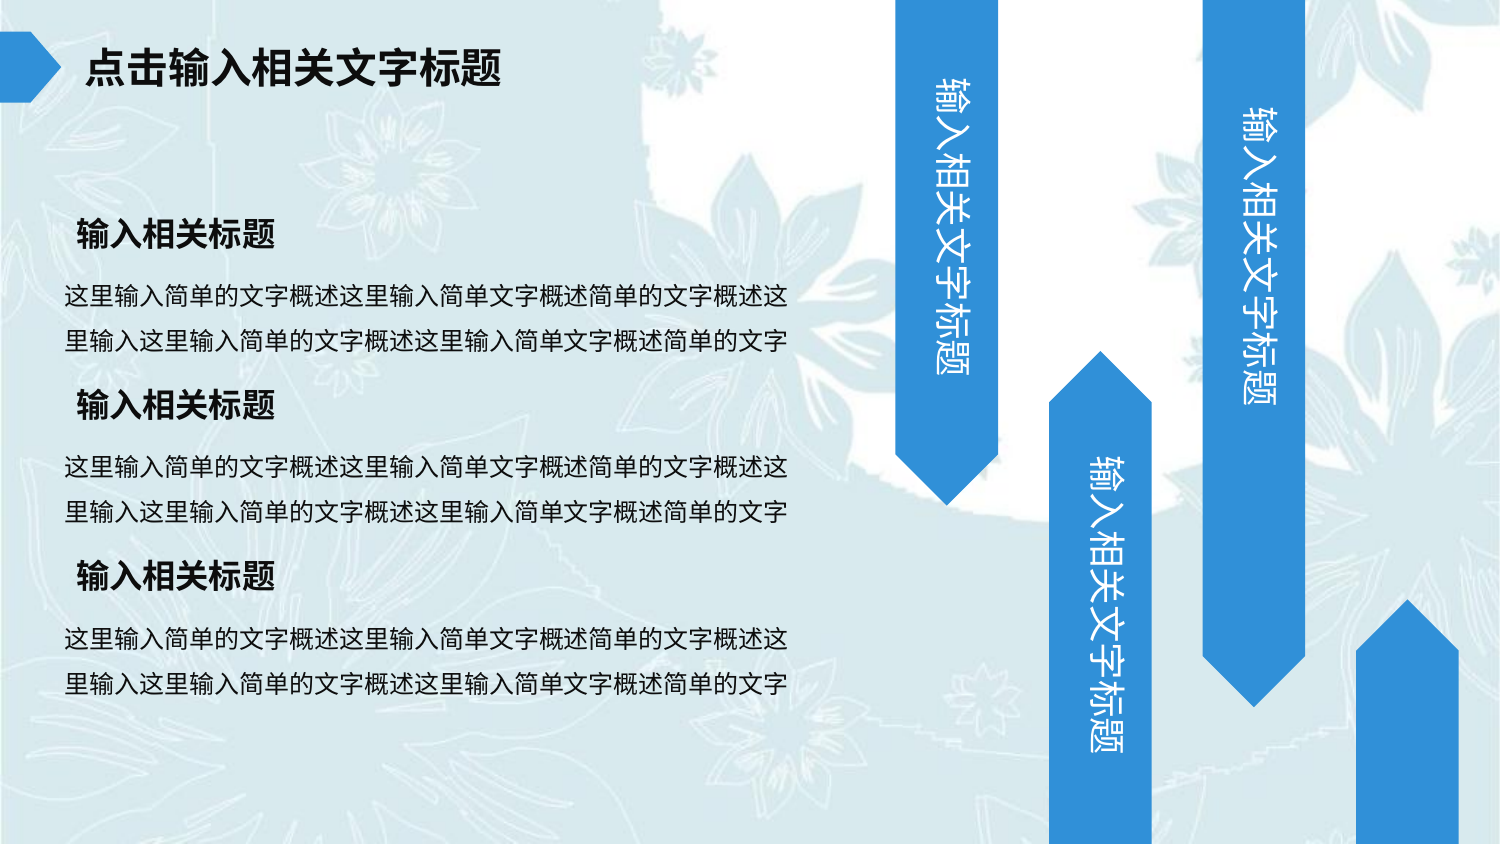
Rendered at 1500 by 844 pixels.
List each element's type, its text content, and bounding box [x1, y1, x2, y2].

text_box 这里输入简单的文字概述这里输入简单文字概述简单的文字概述这里输入这里输入简单的文字概述这里输入简单文字概述简单的文字 [49, 601, 809, 706]
text_box 这里输入简单的文字概述这里输入简单文字概述简单的文字概述这里输入这里输入简单的文字概述这里输入简单文字概述简单的文字 [49, 258, 809, 364]
text_box [1354, 597, 1461, 844]
text_box [0, 29, 63, 105]
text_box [1202, 0, 1306, 708]
text_box 输入相关标题 [61, 205, 393, 261]
text_box 点击输入相关文字标题 [70, 34, 518, 100]
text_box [1048, 350, 1152, 844]
text_box 输入相关标题 [61, 376, 393, 432]
text_box 输入相关标题 [61, 548, 393, 603]
picture [0, 0, 1500, 844]
text_box 这里输入简单的文字概述这里输入简单文字概述简单的文字概述这里输入这里输入简单的文字概述这里输入简单文字概述简单的文字 [49, 429, 809, 535]
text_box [895, 0, 999, 506]
